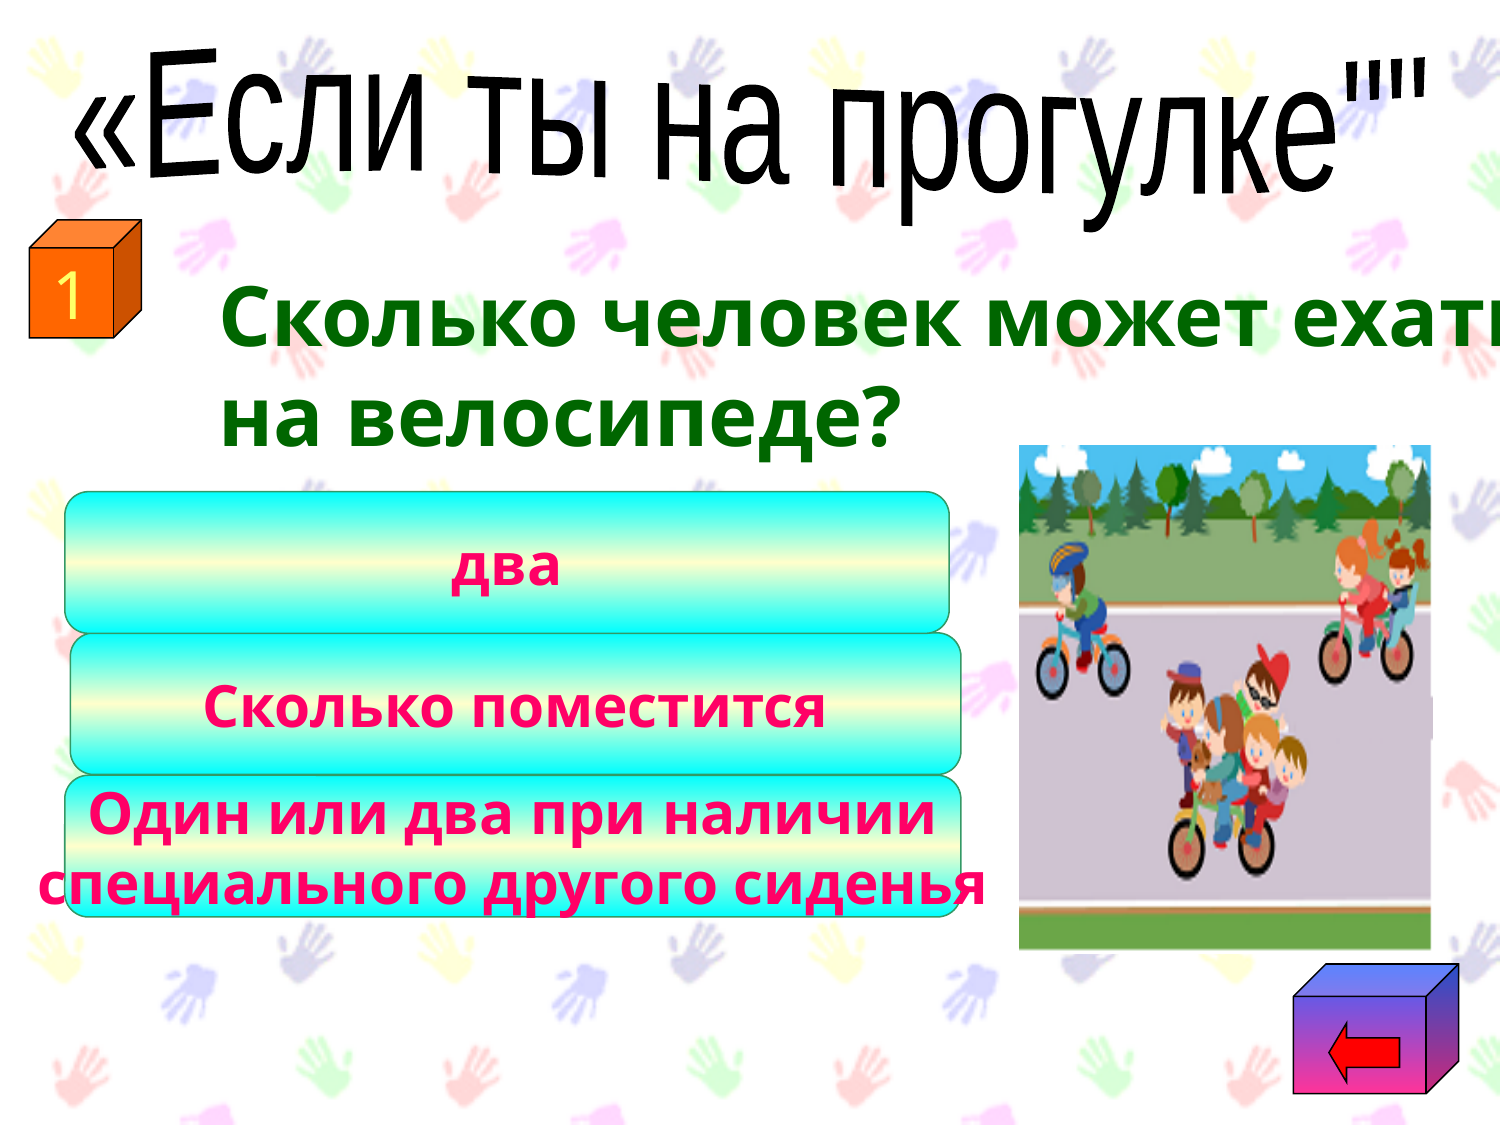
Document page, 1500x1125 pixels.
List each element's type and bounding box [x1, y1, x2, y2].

text_box [1293, 963, 1459, 1094]
picture [0, 0, 1500, 1125]
